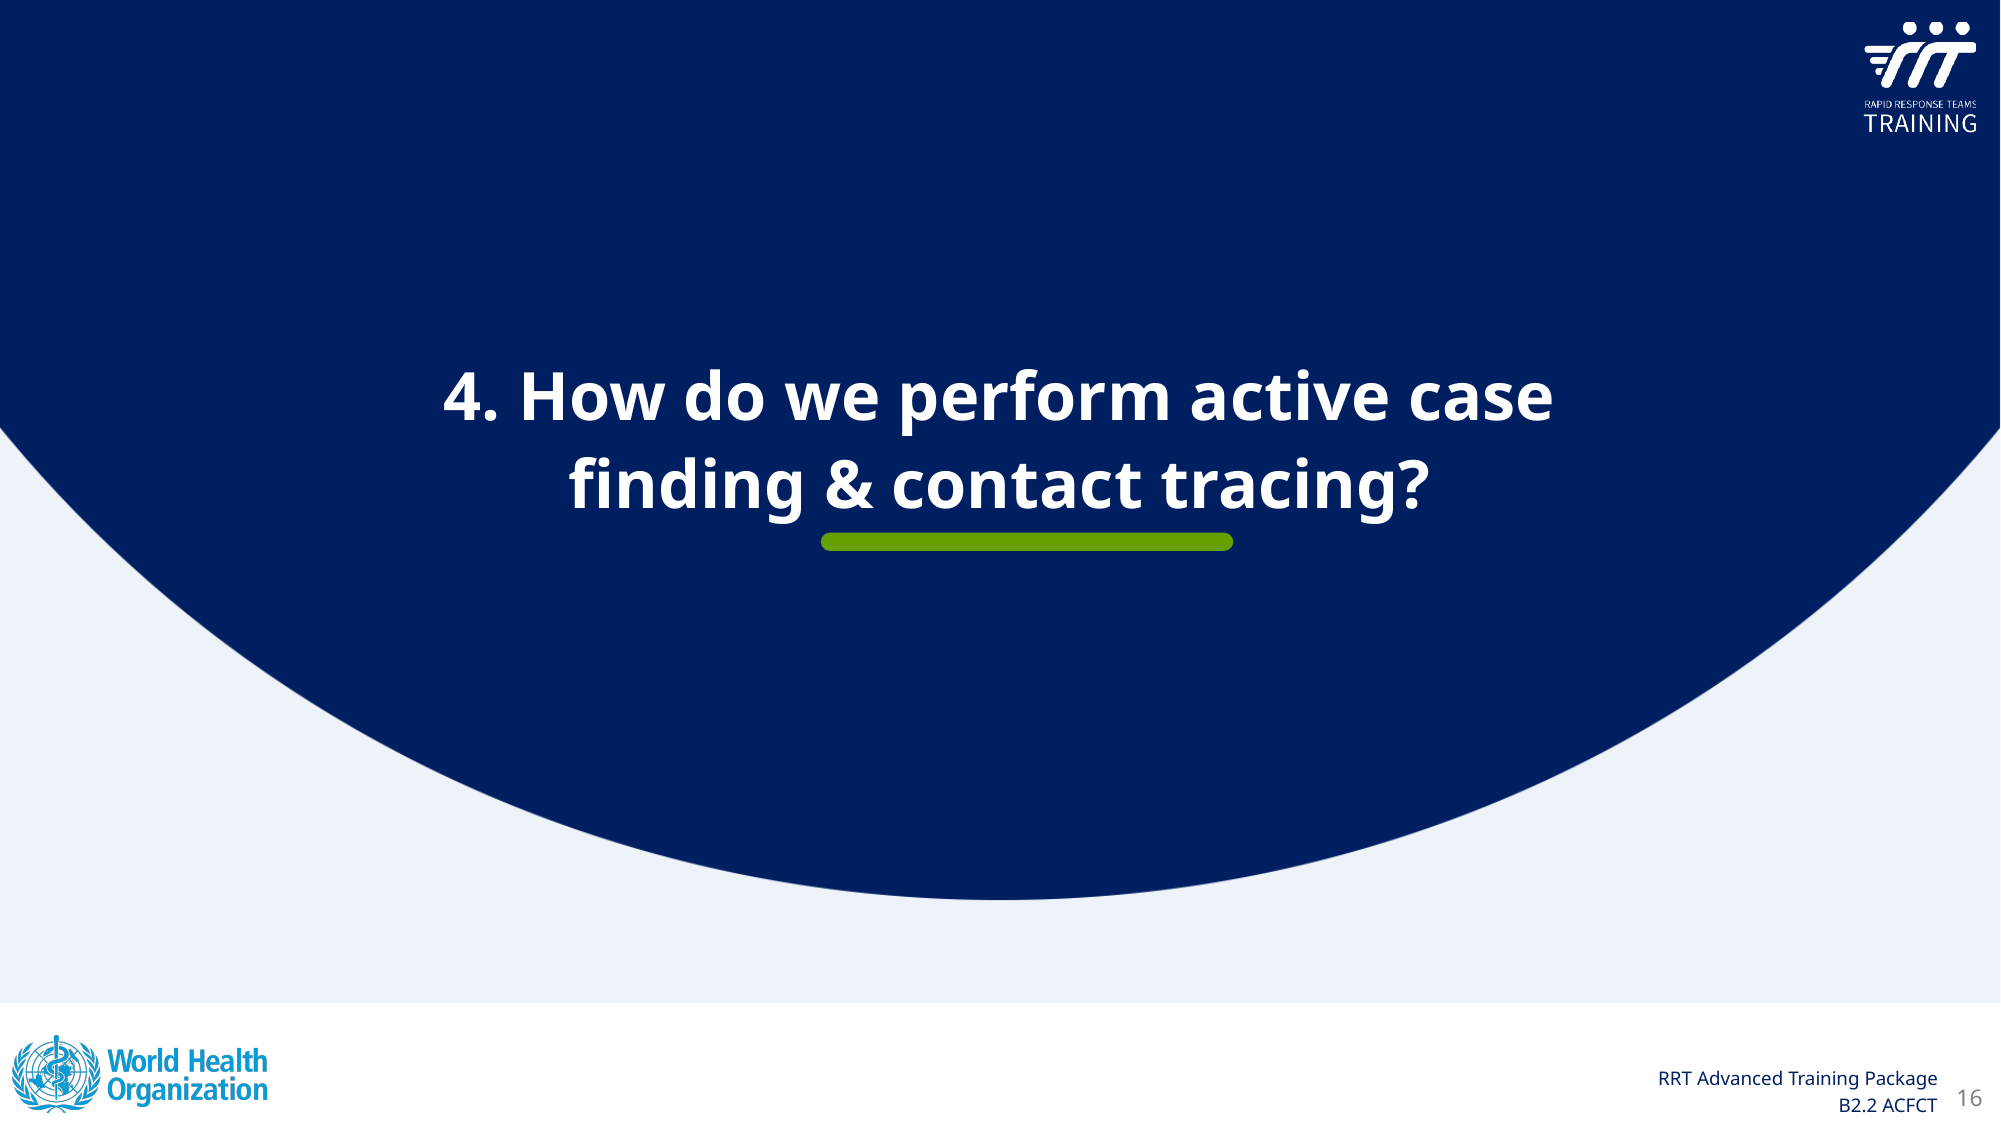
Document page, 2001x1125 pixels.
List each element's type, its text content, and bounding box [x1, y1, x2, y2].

picture [58, 1050, 64, 1058]
picture [0, 0, 2001, 1003]
list 4. How do we perform active case finding & contact tracing? [377, 305, 1623, 563]
picture [12, 1083, 48, 1113]
picture [12, 1035, 267, 1113]
